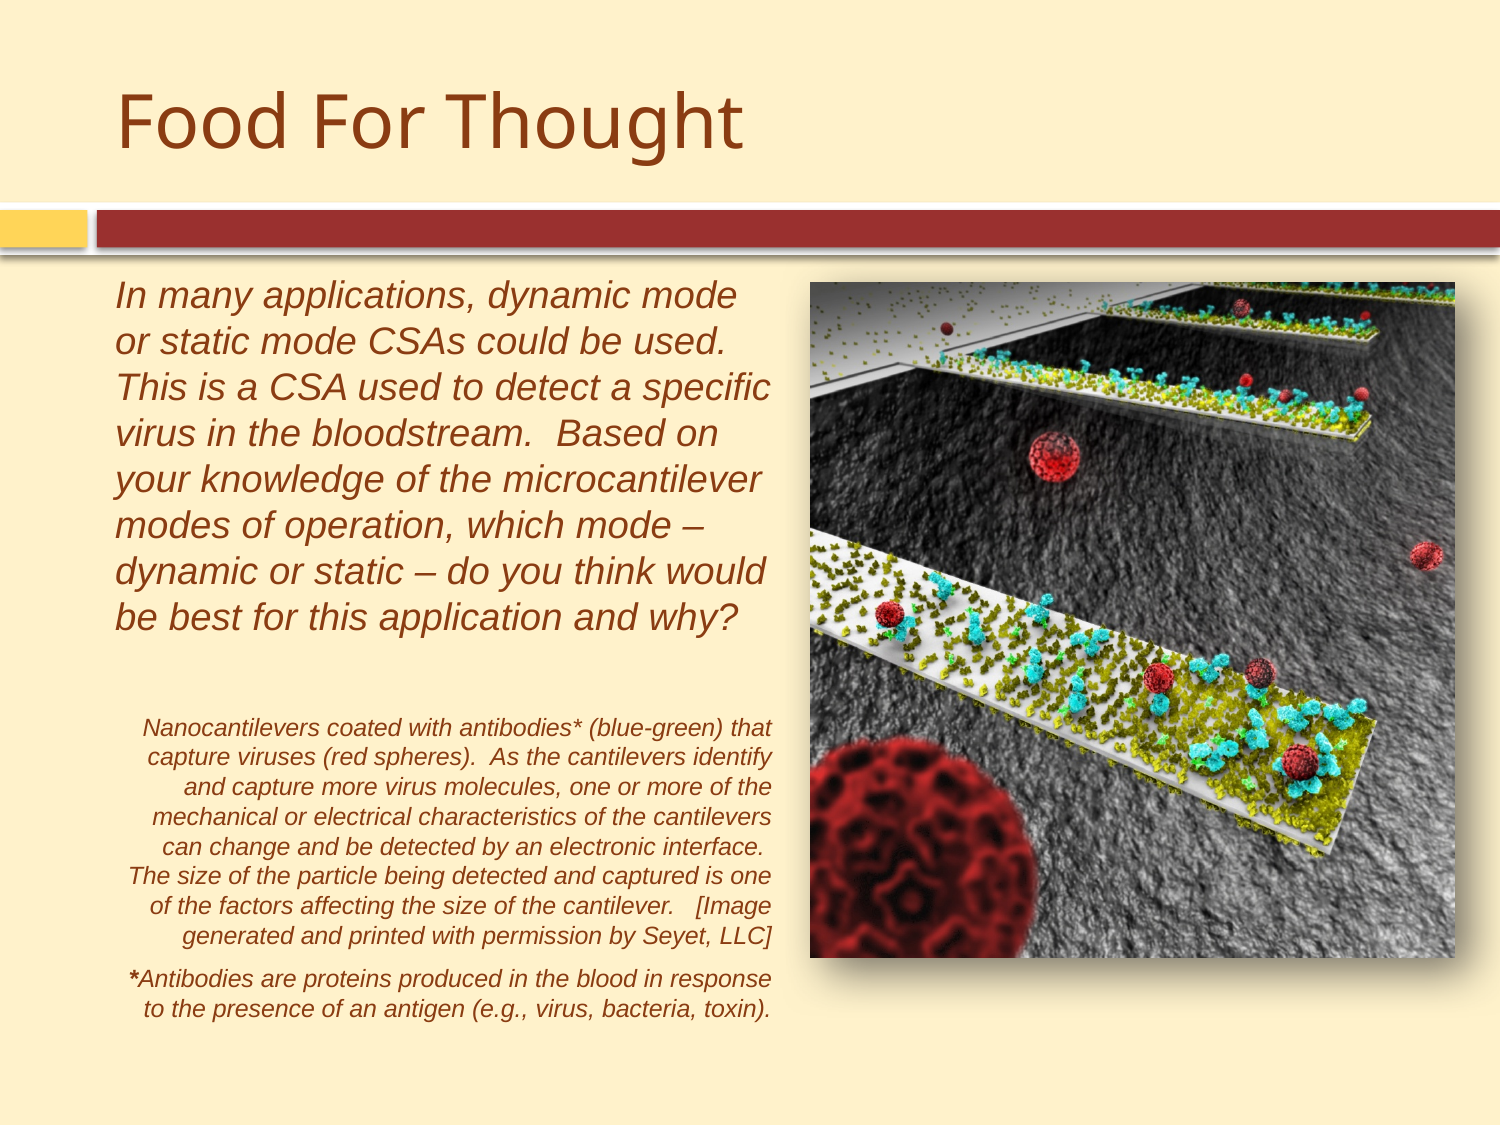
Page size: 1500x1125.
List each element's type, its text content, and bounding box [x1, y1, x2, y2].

picture [809, 282, 1456, 958]
title Food For Thought [100, 37, 1438, 200]
list In many applications, dynamic mode or static mode CSAs could be used. This is a CSA used to detect a specific virus in the bloodstream. Based on your knowledge of the microcantilever modes of operation, which mode – dynamic or static – do you think would be best for this application and why? Nanocantilevers coated with antibodies* (blue-green) that capture viruses (red spheres). As the cantilevers identify and capture more virus molecules, one or more of the mechanical or electrical characteristics of the cantilevers can change and be detected by an electronic interface. The size of the particle being detected and captured is one of the factors affecting the size of the cantilever. [Image generated and printed with permission by Seyet, LLC] *Antibodies are proteins produced in the blood in response to the presence of an antigen (e.g., virus, bacteria, toxin). [100, 262, 788, 1043]
